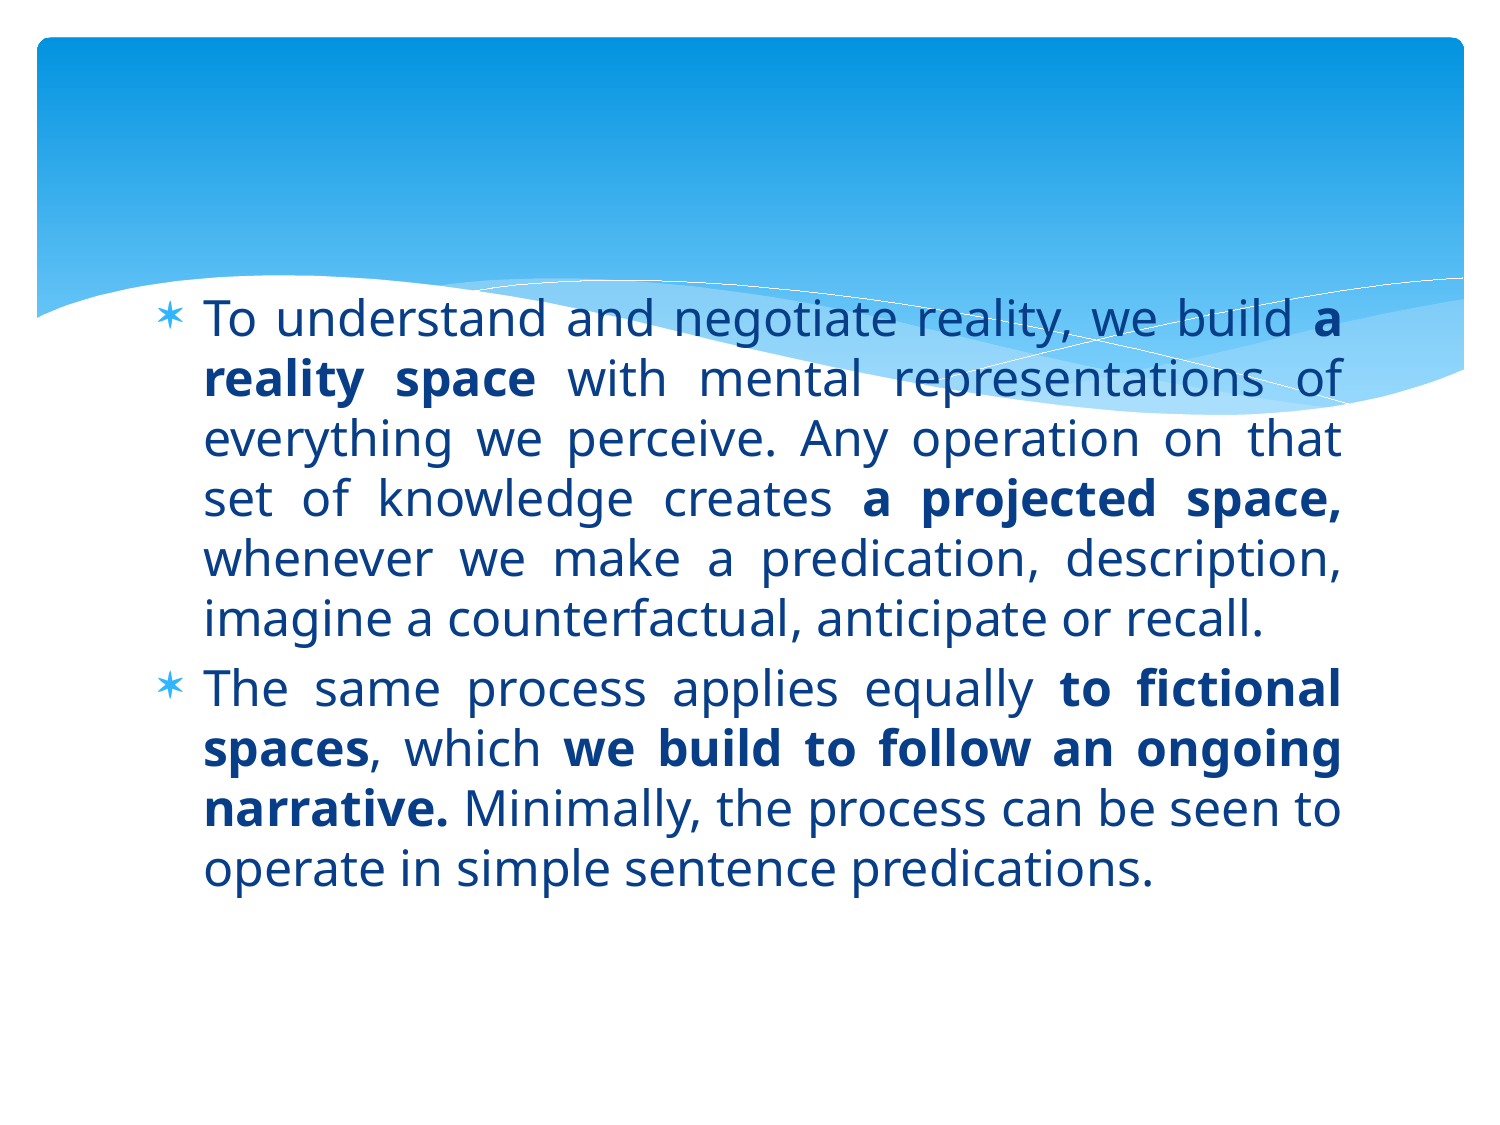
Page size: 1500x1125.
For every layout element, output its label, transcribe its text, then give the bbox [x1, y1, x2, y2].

list To understand and negotiate reality, we build a reality space with mental representations of everything we perceive. Any operation on that set of knowledge creates a projected space, whenever we make a predication, description, imagine a counterfactual, anticipate or recall. The same process applies equally to fictional spaces, which we build to follow an ongoing narrative. Minimally, the process can be seen to operate in simple sentence predications. [143, 278, 1359, 1125]
